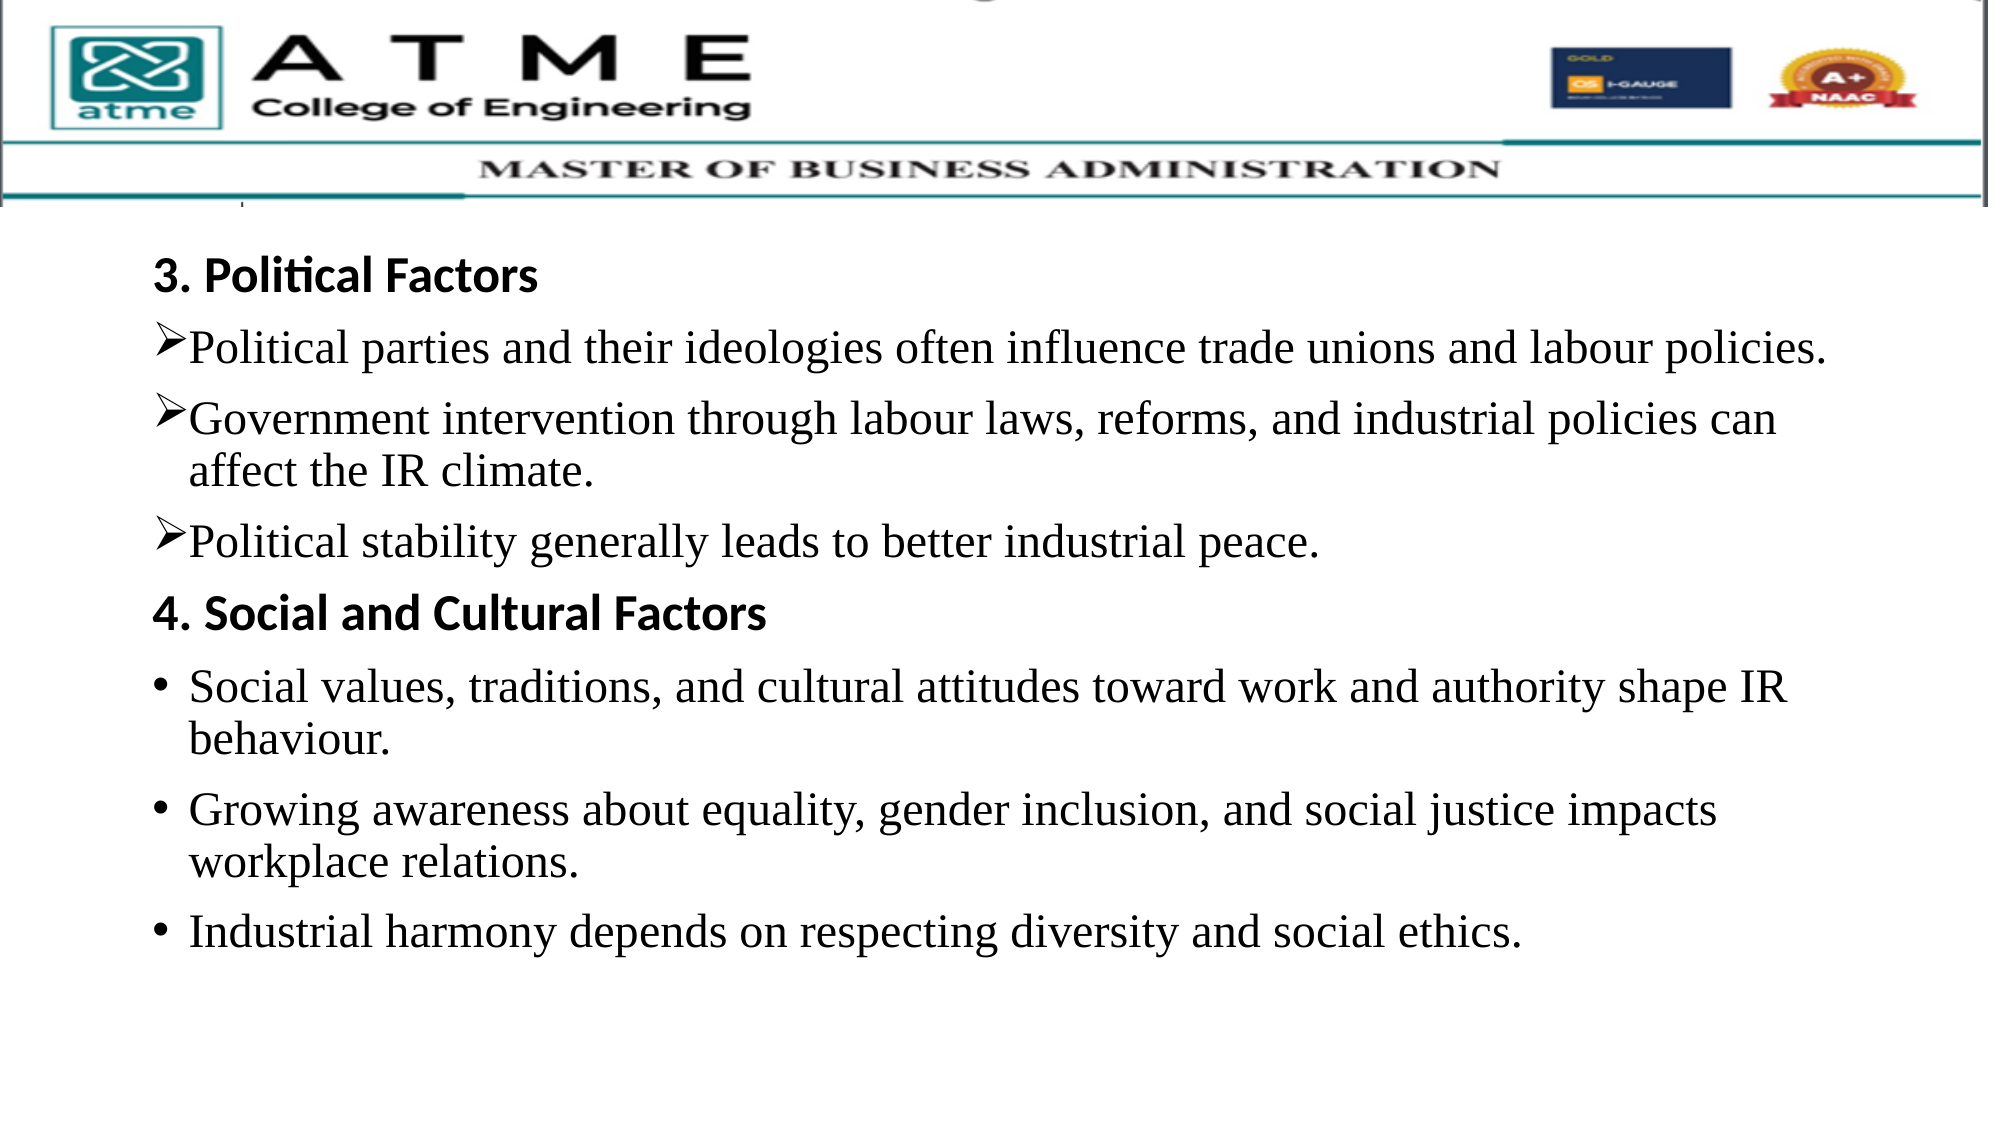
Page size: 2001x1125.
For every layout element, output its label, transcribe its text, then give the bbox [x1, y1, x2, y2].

list 3. Political Factors Political parties and their ideologies often influence trade unions and labour policies. Government intervention through labour laws, reforms, and industrial policies can affect the IR climate. Political stability generally leads to better industrial peace. 4. Social and Cultural Factors Social values, traditions, and cultural attitudes toward work and authority shape IR behaviour. Growing awareness about equality, gender inclusion, and social justice impacts workplace relations. Industrial harmony depends on respecting diversity and social ethics. [137, 240, 1863, 1014]
picture [0, 0, 1988, 207]
